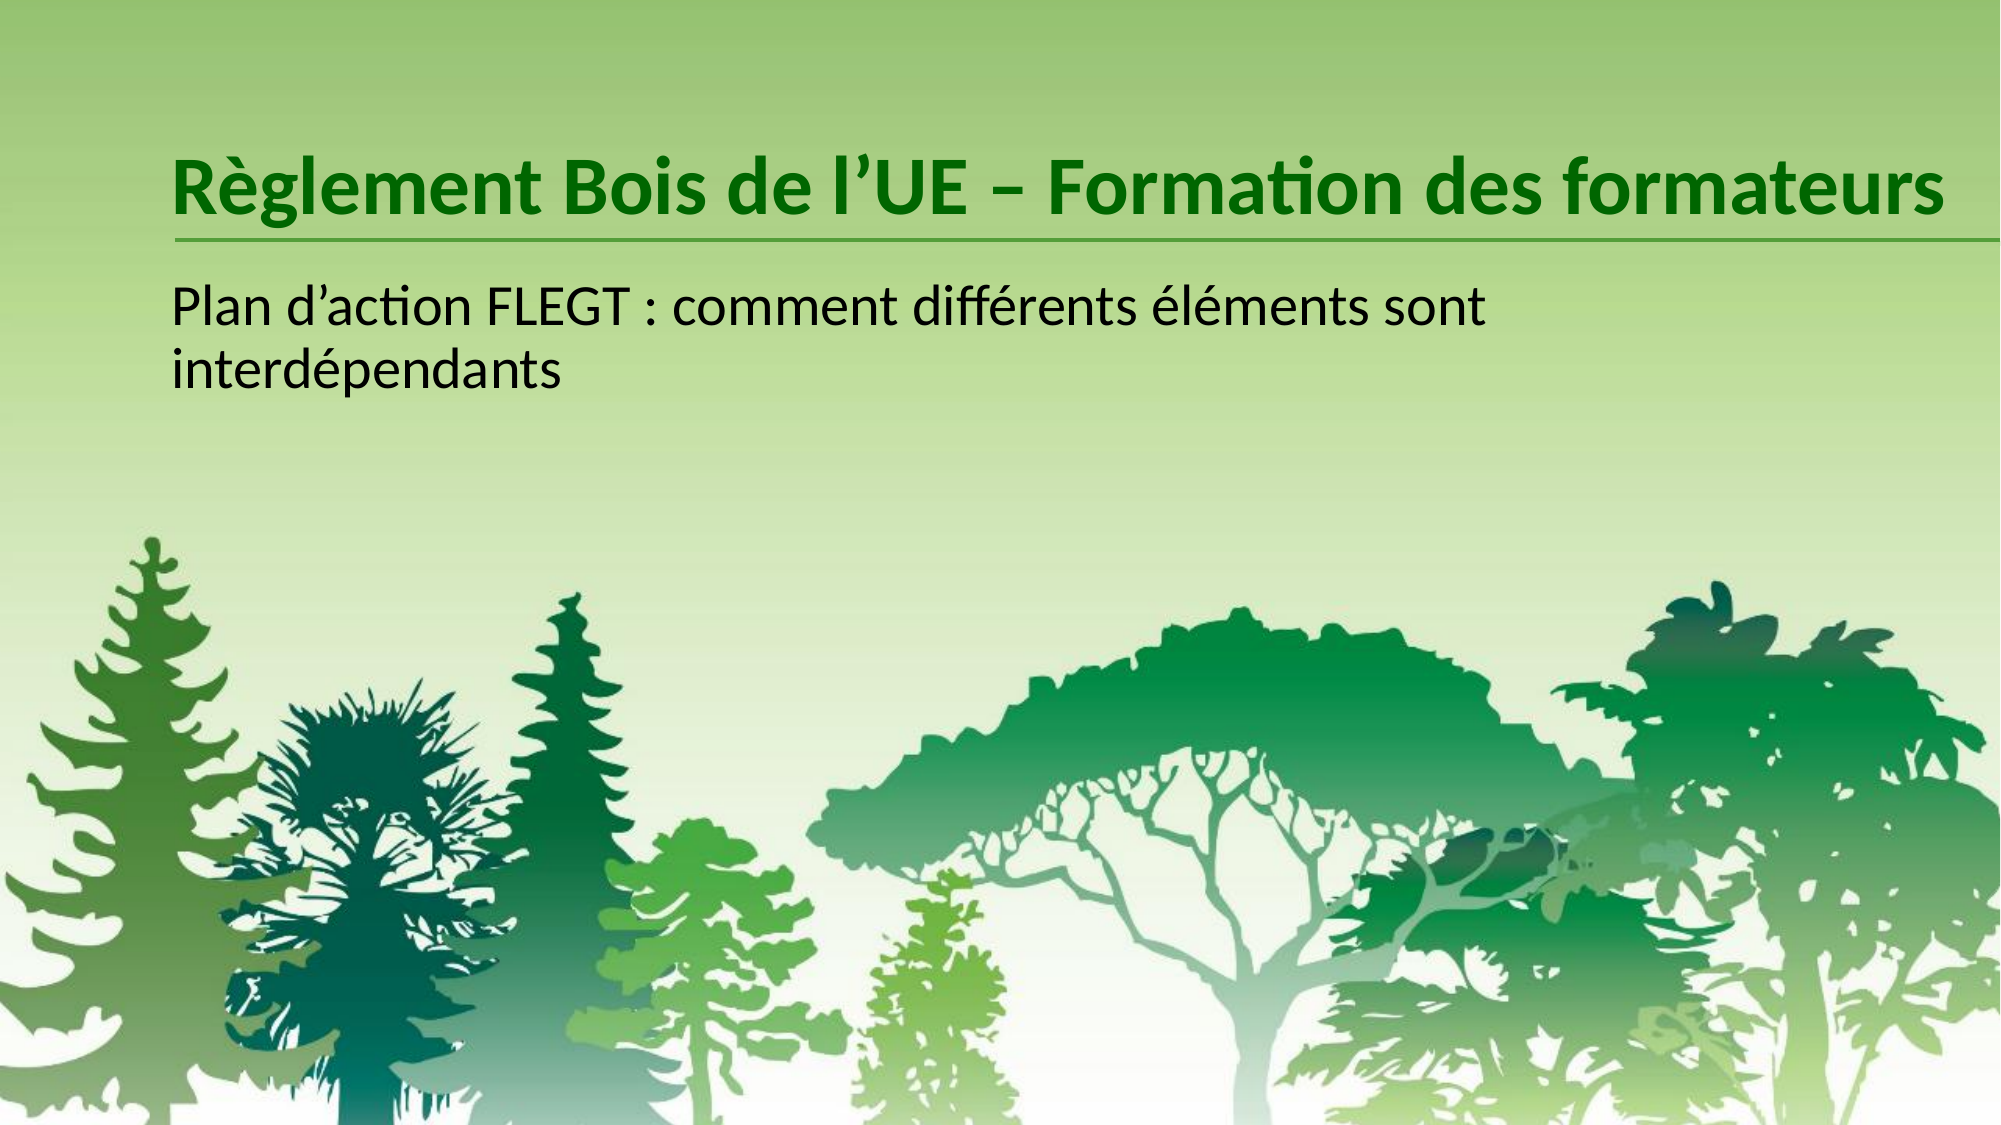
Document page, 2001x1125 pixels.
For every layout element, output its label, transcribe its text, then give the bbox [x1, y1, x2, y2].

slide_number 2 [1493, 1065, 1944, 1125]
title Règlement Bois de l’UE – Formation des formateurs [156, 95, 2000, 241]
picture [0, 0, 2001, 1125]
subtitle Plan d’action FLEGT : comment différents éléments sont interdépendants [156, 267, 1657, 540]
